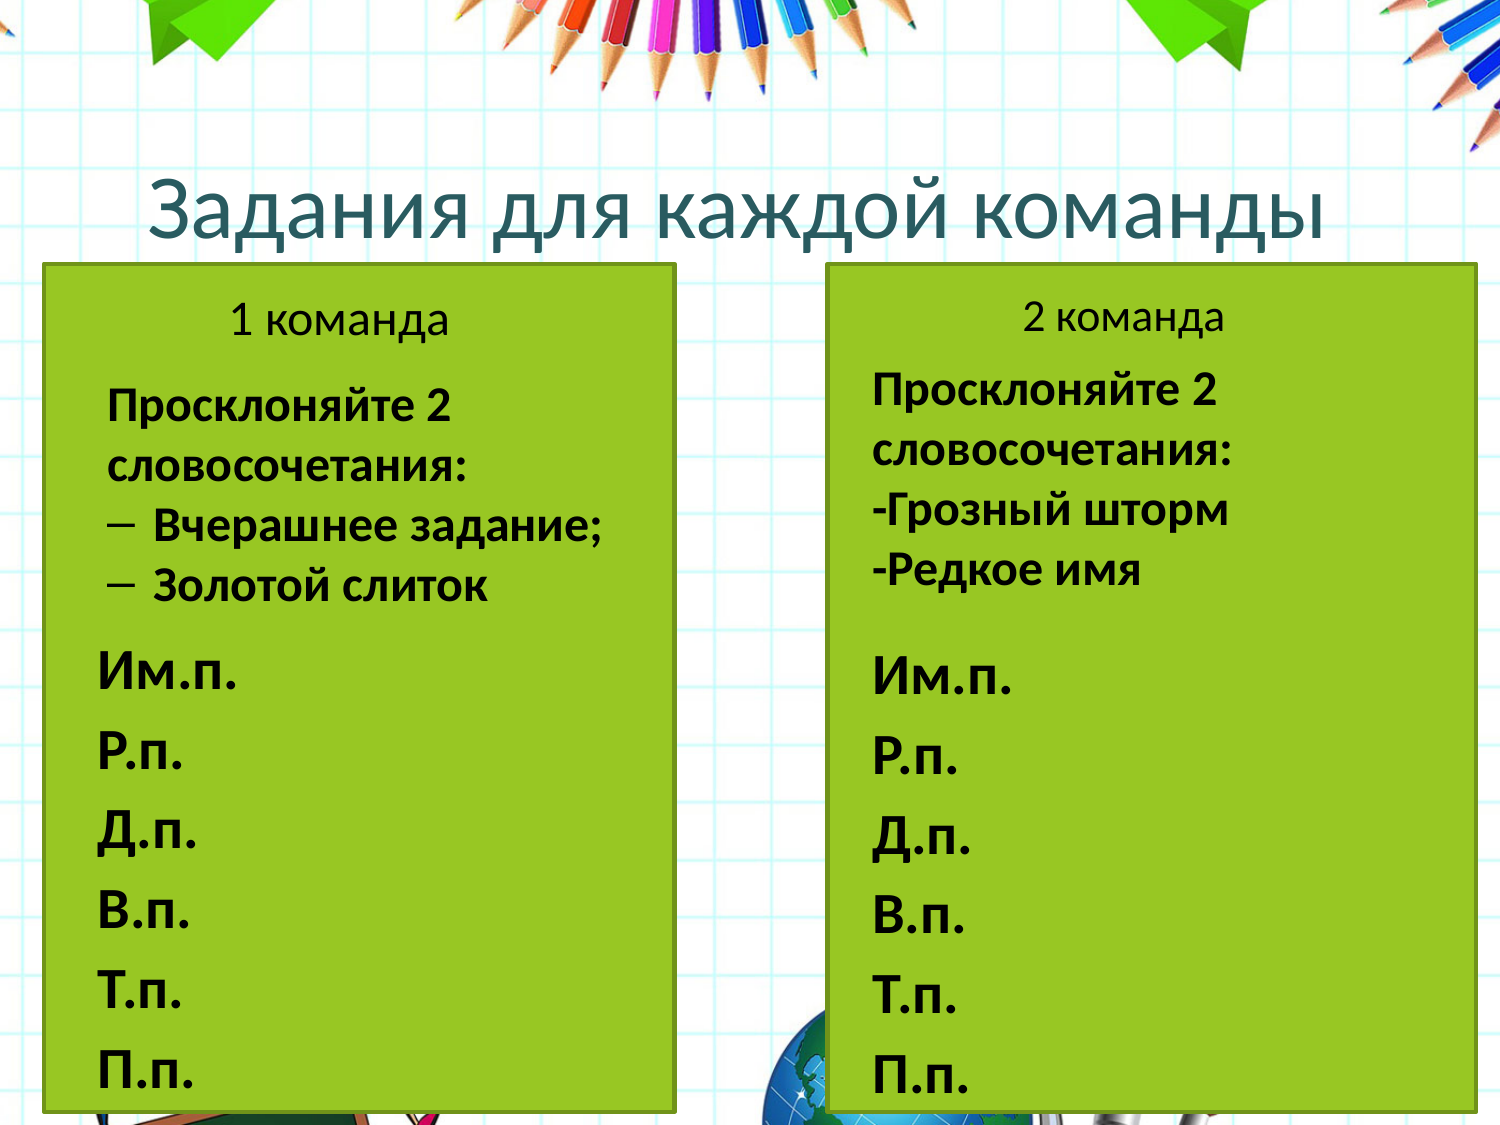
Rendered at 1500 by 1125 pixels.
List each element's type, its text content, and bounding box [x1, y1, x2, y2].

text_box [149, 644, 797, 705]
text_box [42, 262, 677, 1114]
text_box 1 команда [213, 278, 666, 354]
text_box 2 команда [1007, 278, 1396, 348]
text_box [825, 262, 1478, 1114]
title Задания для каждой команды [64, 90, 1412, 314]
picture [0, 0, 1500, 1125]
text_box Им.п. Р.п. Д.п. В.п. Т.п. П.п. [82, 613, 567, 1108]
text_box Просклоняйте 2 словосочетания: -Грозный шторм -Редкое имя [857, 348, 1447, 664]
text_box Просклоняйте 2 словосочетания: Вчерашнее задание; Золотой слиток [92, 364, 693, 620]
text_box Им.п. Р.п. Д.п. В.п. Т.п. П.п. [857, 619, 1396, 1113]
